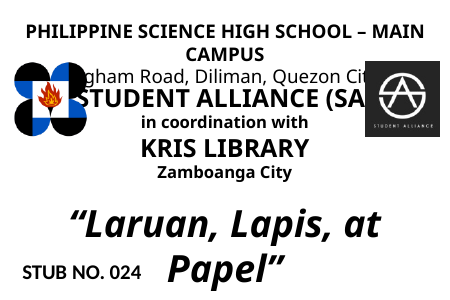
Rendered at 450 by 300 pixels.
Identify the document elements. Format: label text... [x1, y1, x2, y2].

picture [12, 60, 88, 137]
text_box STUDENT ALLIANCE (SA) in coordination with KRIS LIBRARY Zamboanga City [0, 74, 450, 190]
text_box STUB NO. 024 [7, 251, 213, 292]
picture [364, 60, 441, 137]
text_box “Laruan, Lapis, at Papel” [0, 192, 450, 298]
text_box PHILIPPINE SCIENCE HIGH SCHOOL – MAIN CAMPUS Agham Road, Diliman, Quezon City [0, 12, 450, 74]
